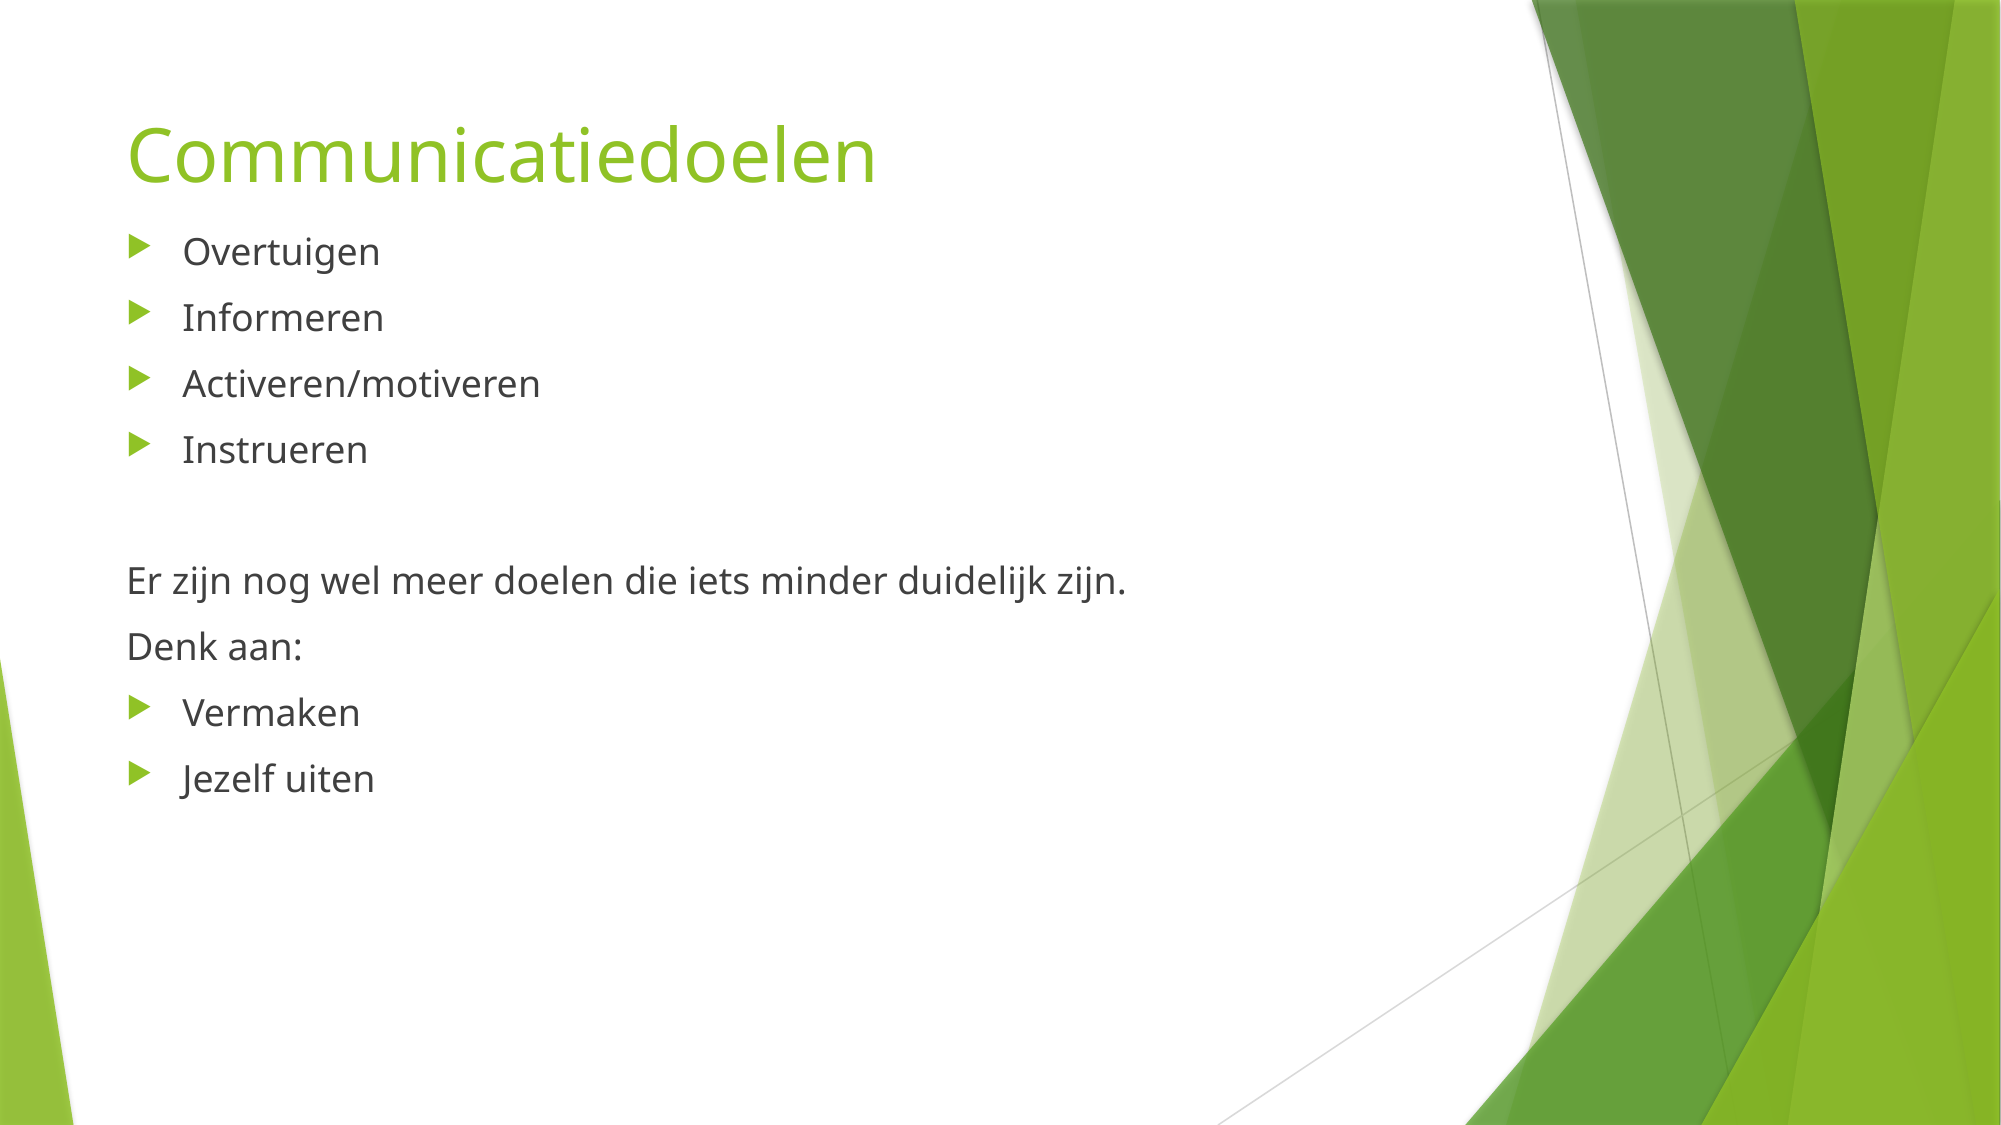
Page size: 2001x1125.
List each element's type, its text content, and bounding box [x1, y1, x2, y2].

list Overtuigen Informeren Activeren/motiveren Instrueren Er zijn nog wel meer doelen die iets minder duidelijk zijn. Denk aan: Vermaken Jezelf uiten [111, 220, 1522, 991]
title Communicatiedoelen [111, 99, 1522, 220]
